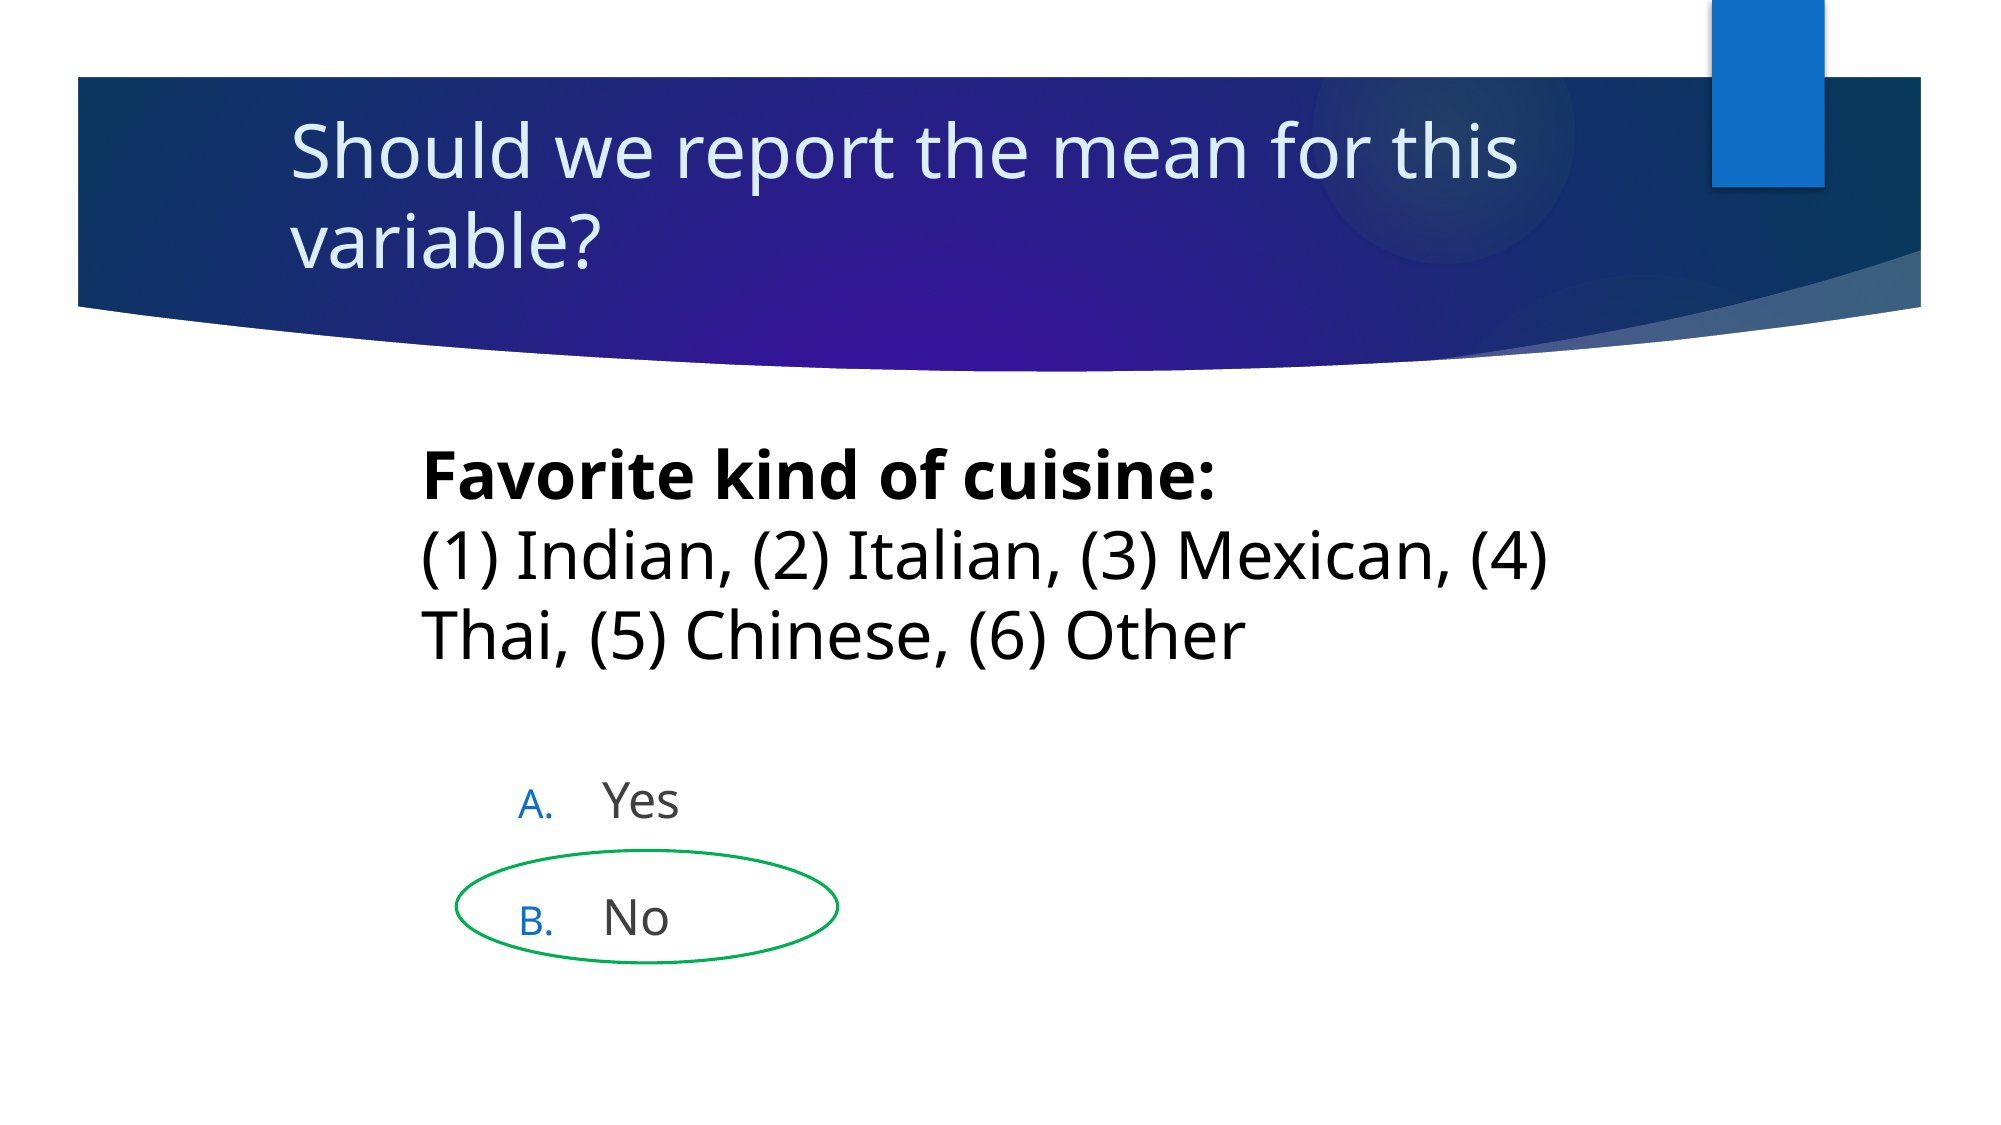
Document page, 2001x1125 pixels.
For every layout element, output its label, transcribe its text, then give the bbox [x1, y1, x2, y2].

title Should we report the mean for this variable? [275, 99, 1688, 288]
text_box Favorite kind of cuisine: (1) Indian, (2) Italian, (3) Mexican, (4) Thai, (5) Chinese, (6) Other [406, 459, 1594, 647]
text_box [454, 848, 840, 965]
list Yes No [437, 740, 819, 1125]
